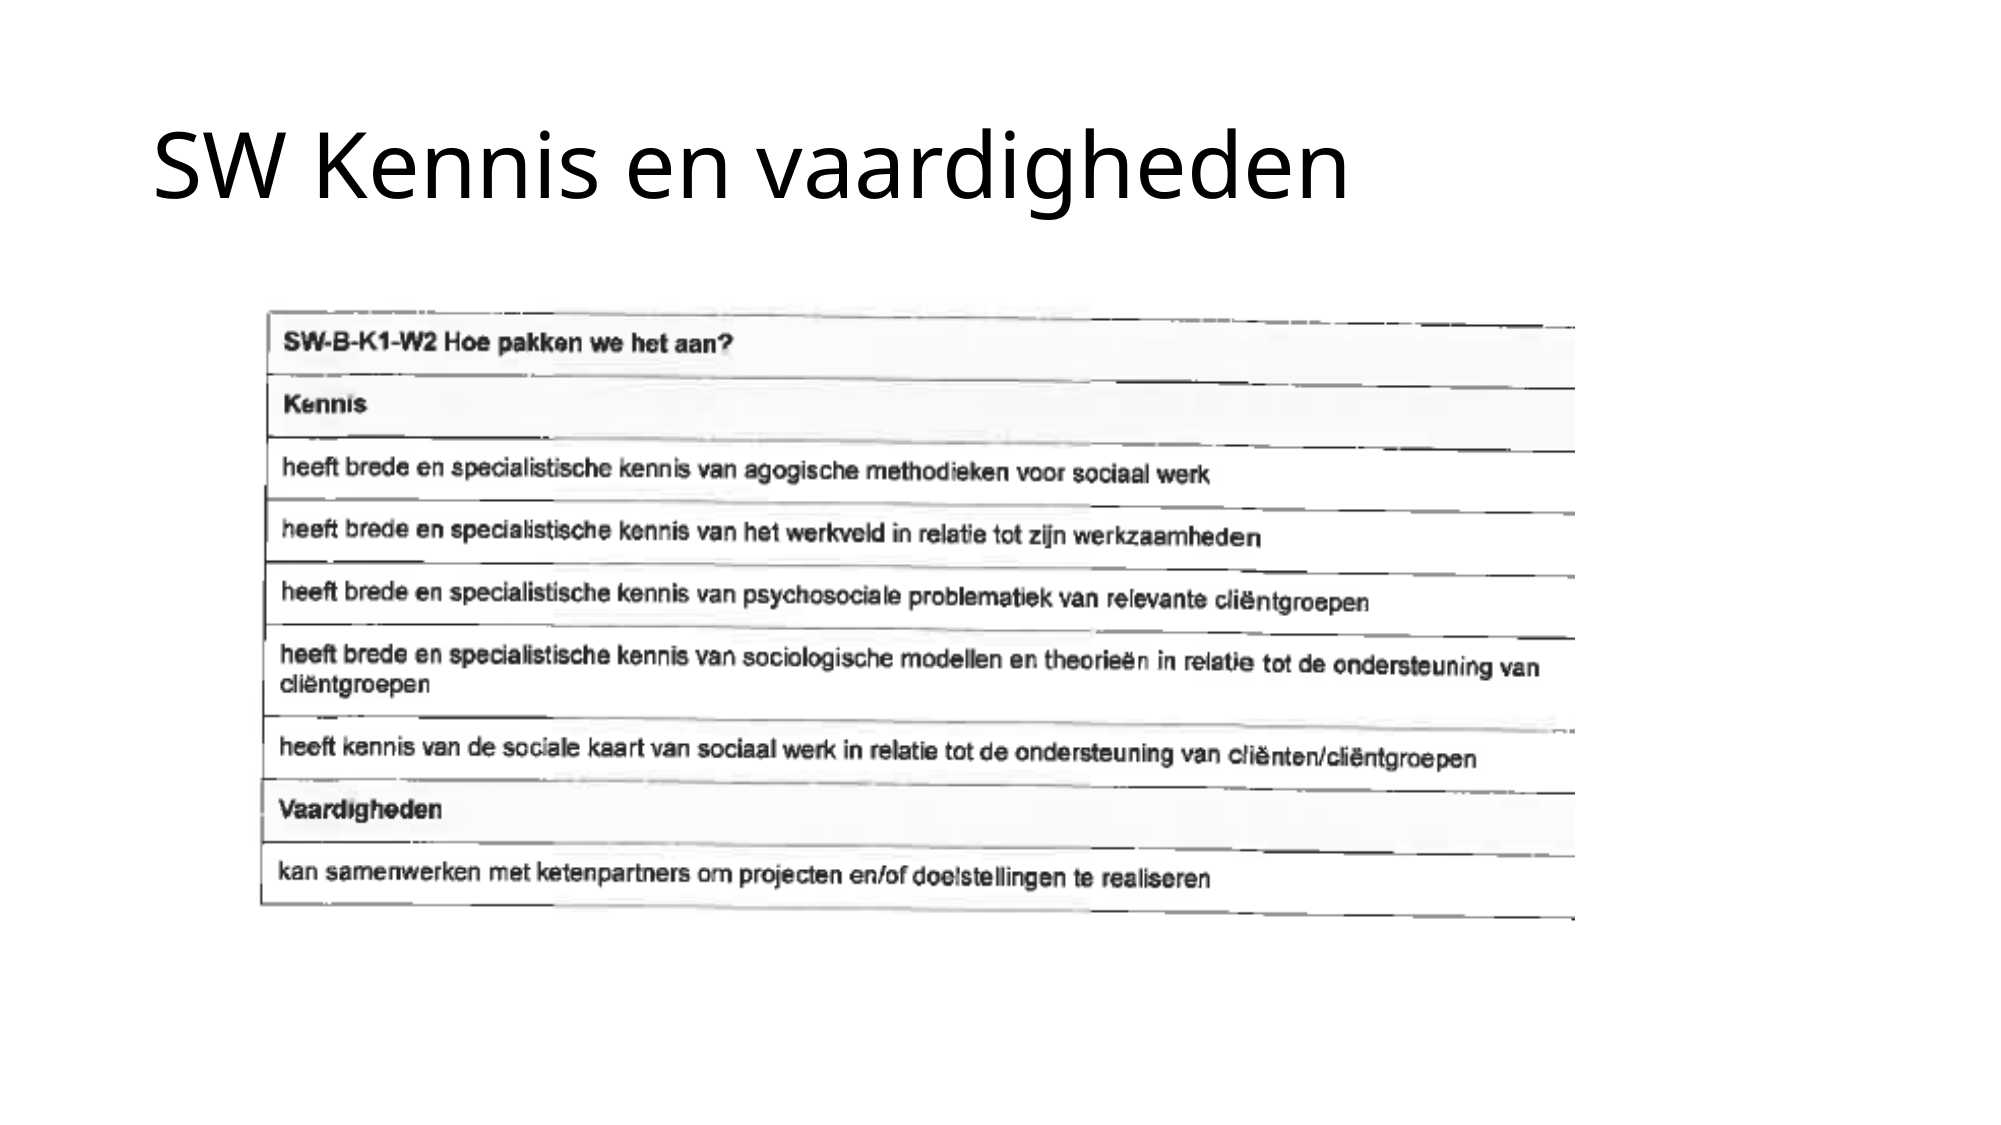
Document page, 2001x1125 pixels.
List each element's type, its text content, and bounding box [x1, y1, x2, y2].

title SW Kennis en vaardigheden [137, 59, 1863, 278]
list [218, 277, 1575, 944]
